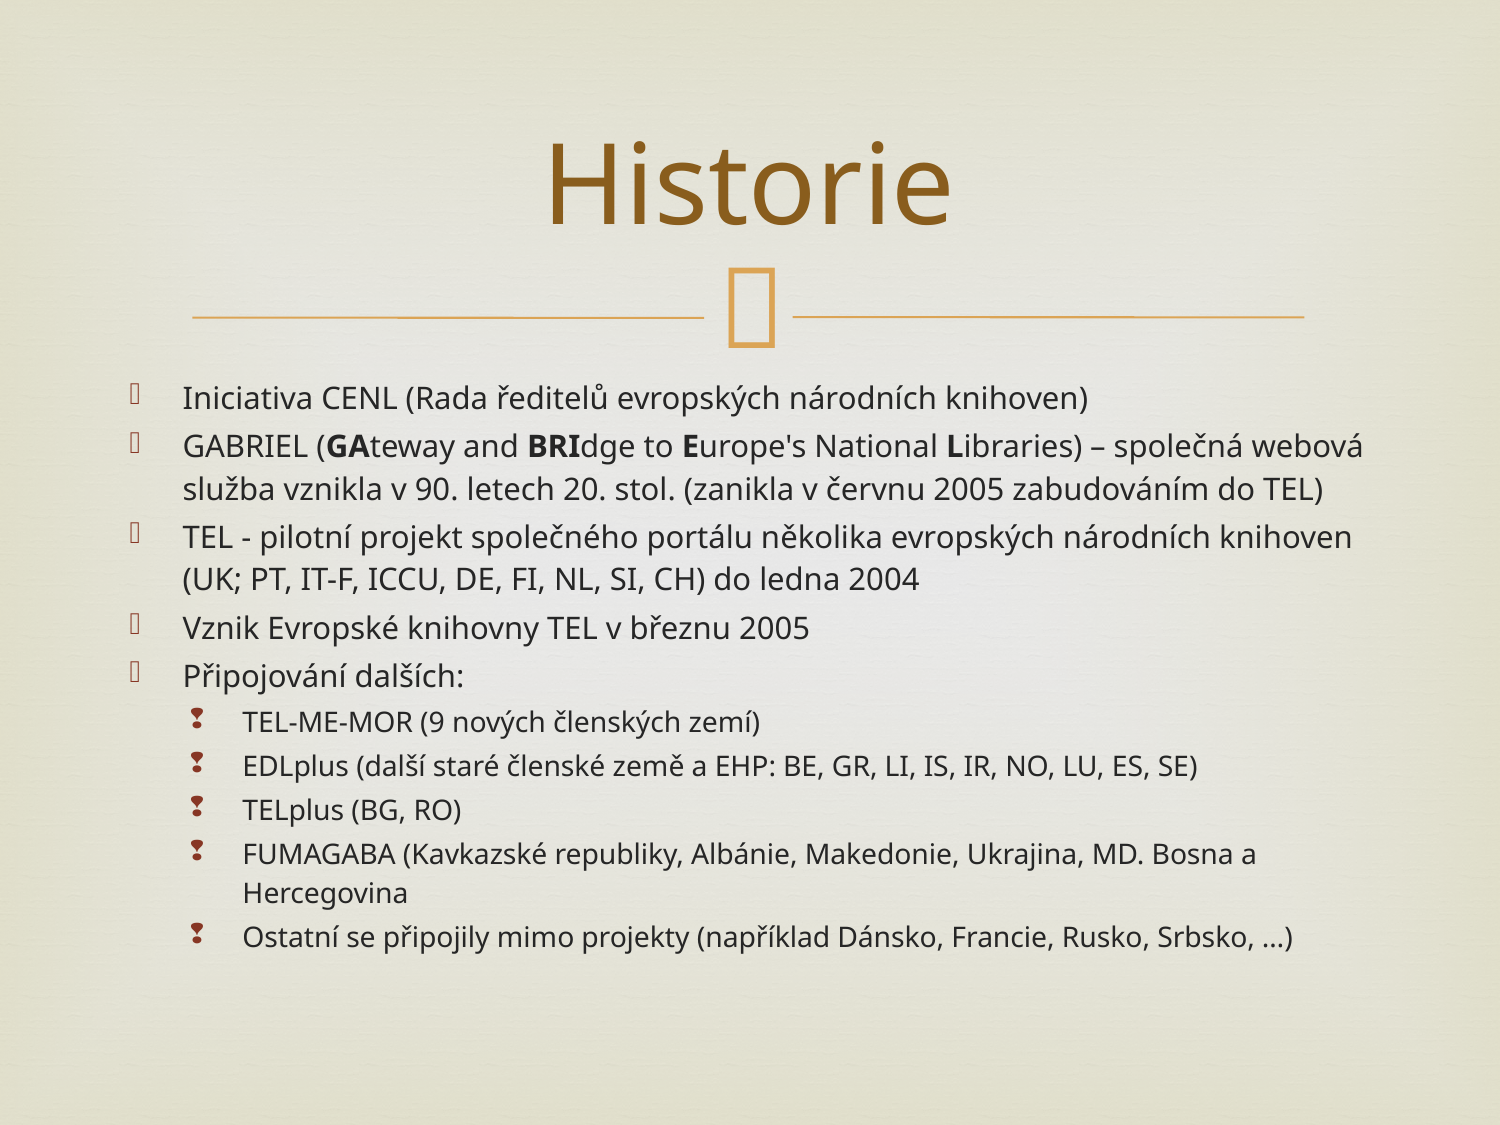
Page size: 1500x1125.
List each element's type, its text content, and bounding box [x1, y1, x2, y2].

title Historie [112, 93, 1386, 267]
list Iniciativa CENL (Rada ředitelů evropských národních knihoven) GABRIEL (GAteway and BRIdge to Europe's National Libraries) – společná webová služba vznikla v 90. letech 20. stol. (zanikla v červnu 2005 zabudováním do TEL) TEL - pilotní projekt společného portálu několika evropských národních knihoven (UK; PT, IT-F, ICCU, DE, FI, NL, SI, CH) do ledna 2004 Vznik Evropské knihovny TEL v březnu 2005 Připojování dalších: TEL-ME-MOR (9 nových členských zemí) EDLplus (další staré členské země a EHP: BE, GR, LI, IS, IR, NO, LU, ES, SE) TELplus (BG, RO) FUMAGABA (Kavkazské republiky, Albánie, Makedonie, Ukrajina, MD. Bosna a Hercegovina Ostatní se připojily mimo projekty (například Dánsko, Francie, Rusko, Srbsko, …) [114, 368, 1386, 1005]
